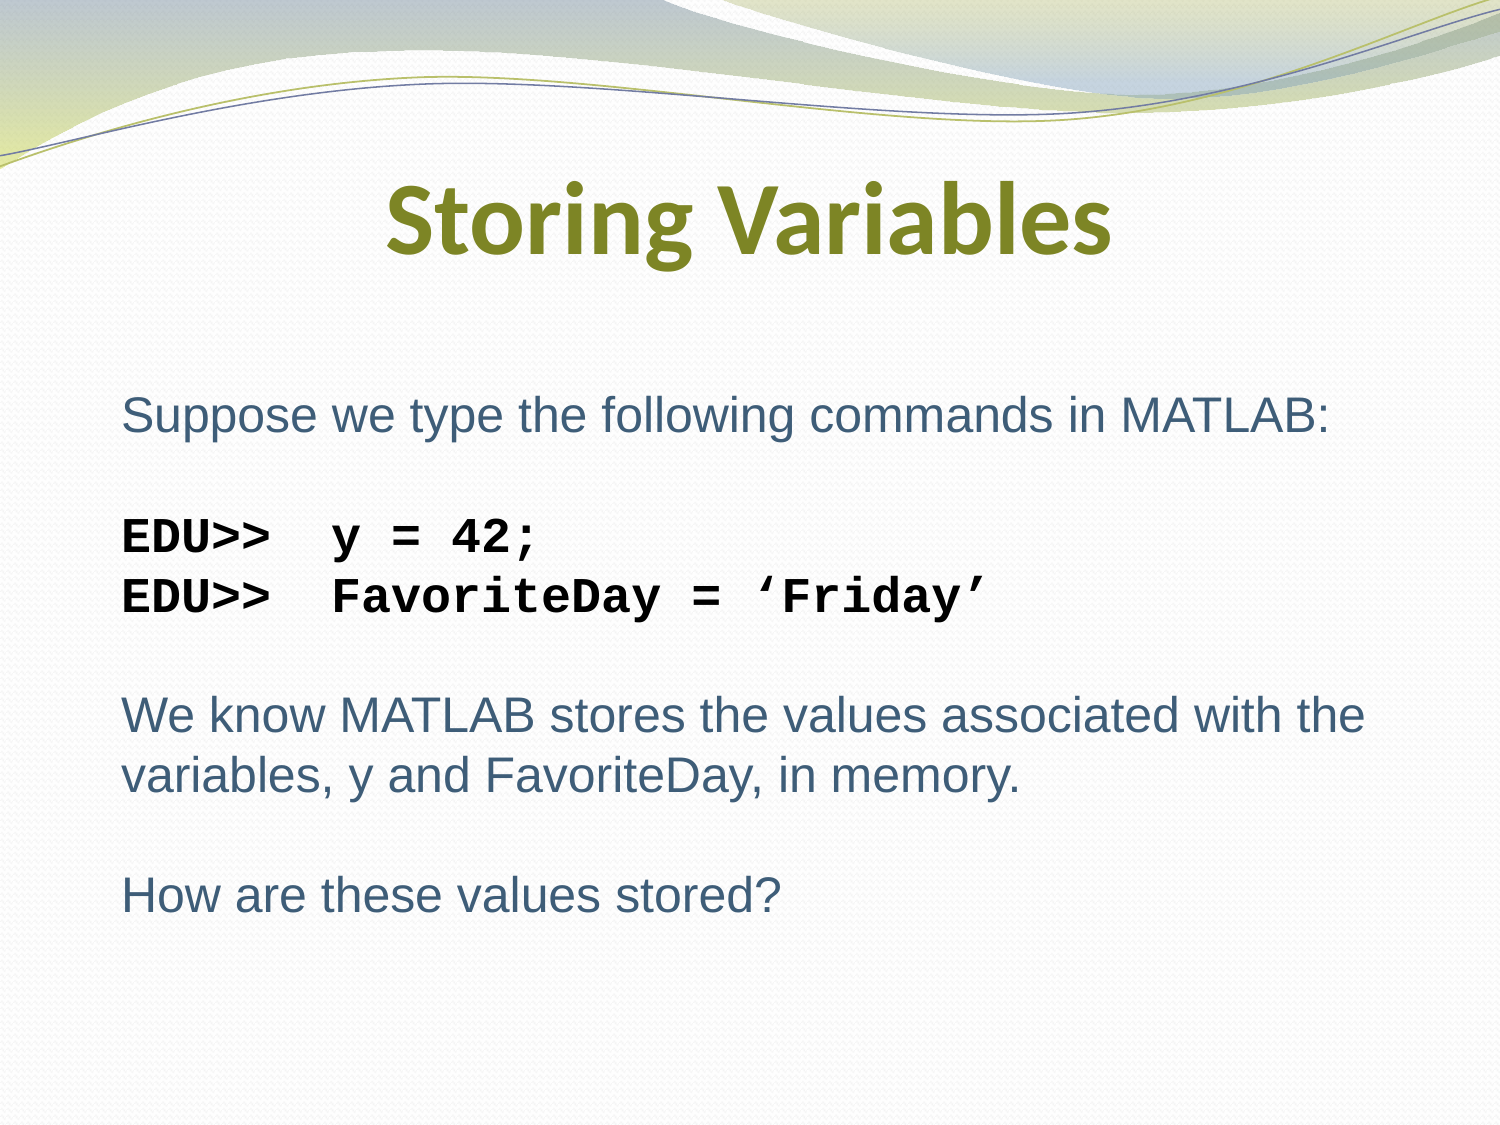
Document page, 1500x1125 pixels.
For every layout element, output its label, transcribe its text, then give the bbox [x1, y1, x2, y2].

title Storing Variables [75, 87, 1425, 275]
text_box Suppose we type the following commands in MATLAB: EDU>> y = 42; EDU>> FavoriteDay = ‘Friday’ We know MATLAB stores the values associated with the variables, y and FavoriteDay, in memory. How are these values stored? [106, 374, 1394, 930]
